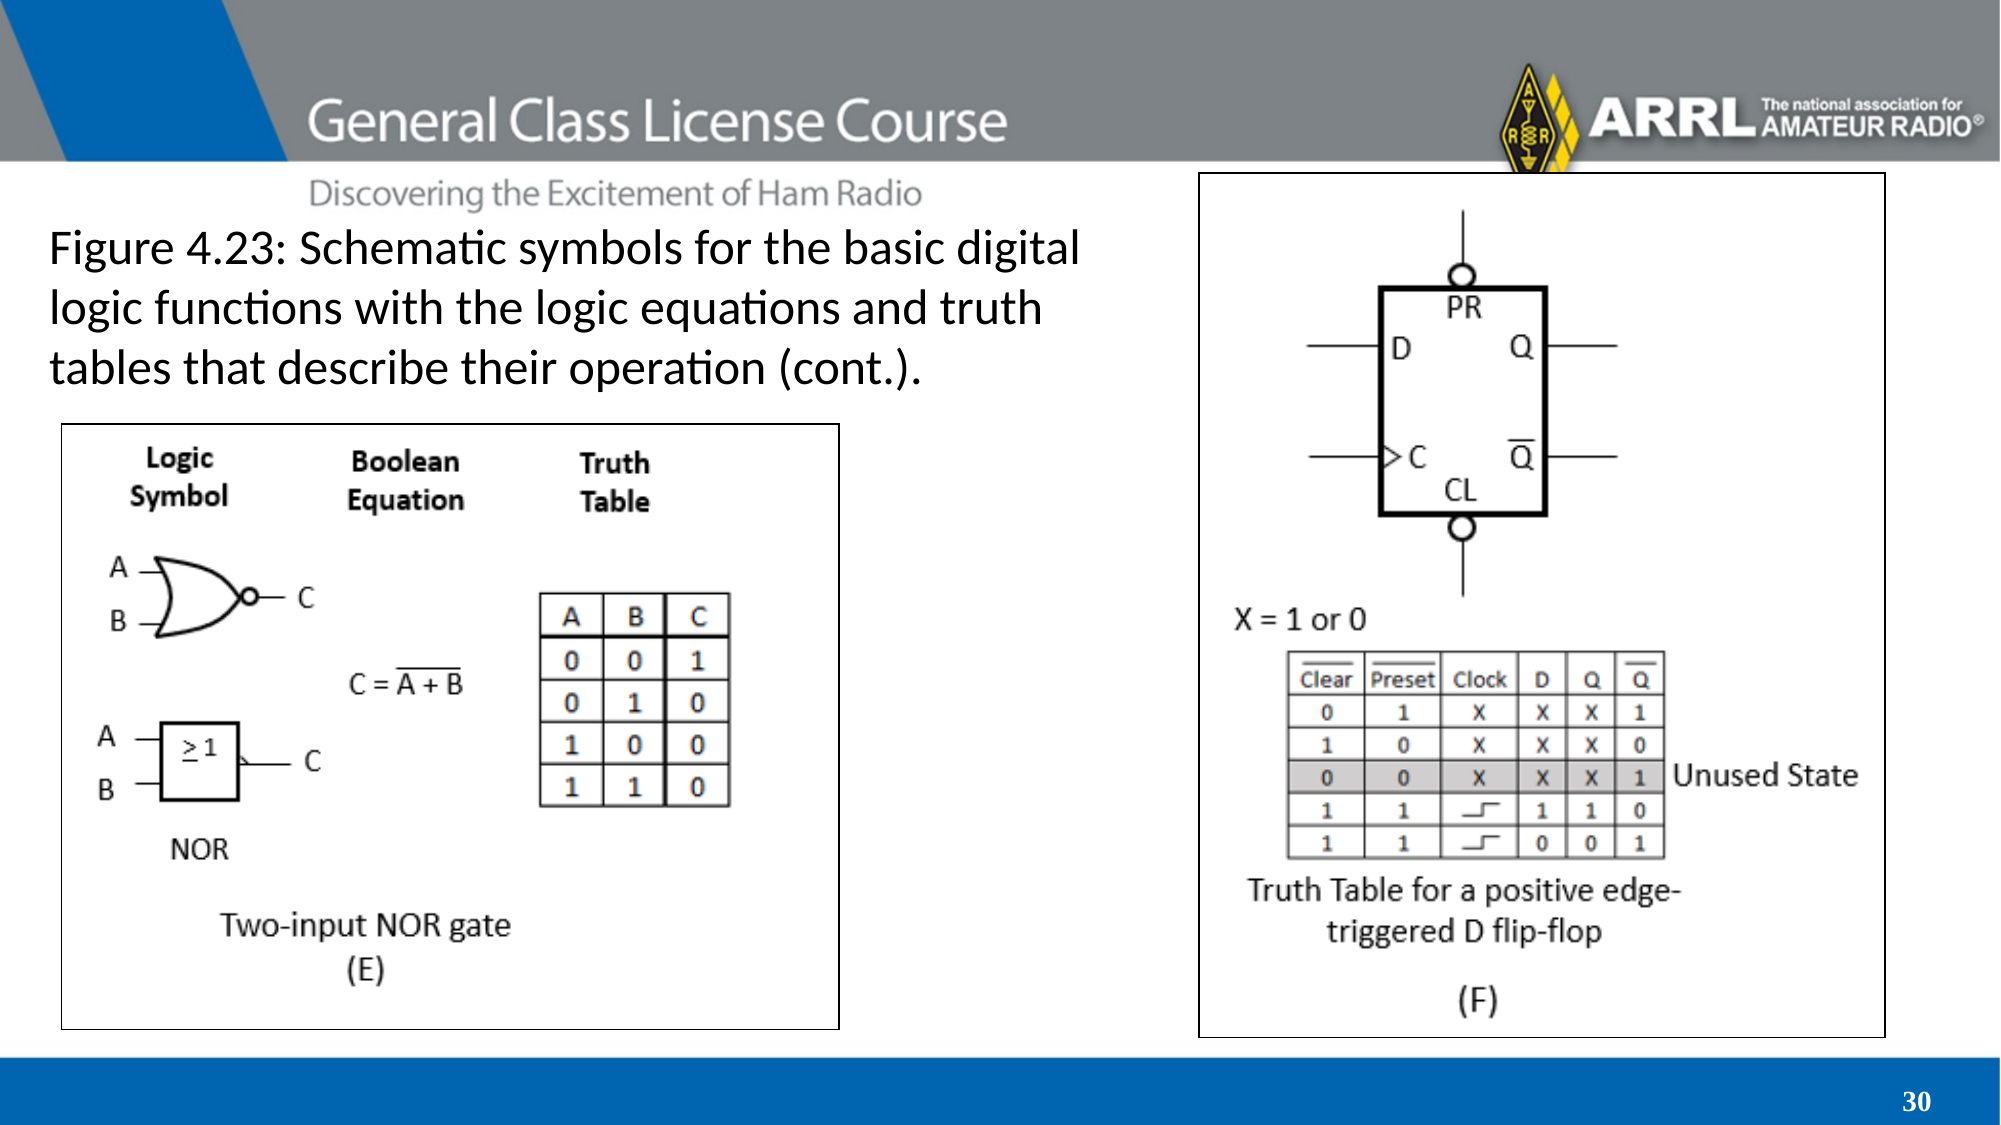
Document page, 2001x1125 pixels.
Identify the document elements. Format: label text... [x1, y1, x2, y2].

picture [0, 0, 2001, 1125]
title Figure 4.23: Schematic symbols for the basic digital logic functions with the logic equations and truth tables that describe their operation (cont.). [34, 207, 1188, 395]
